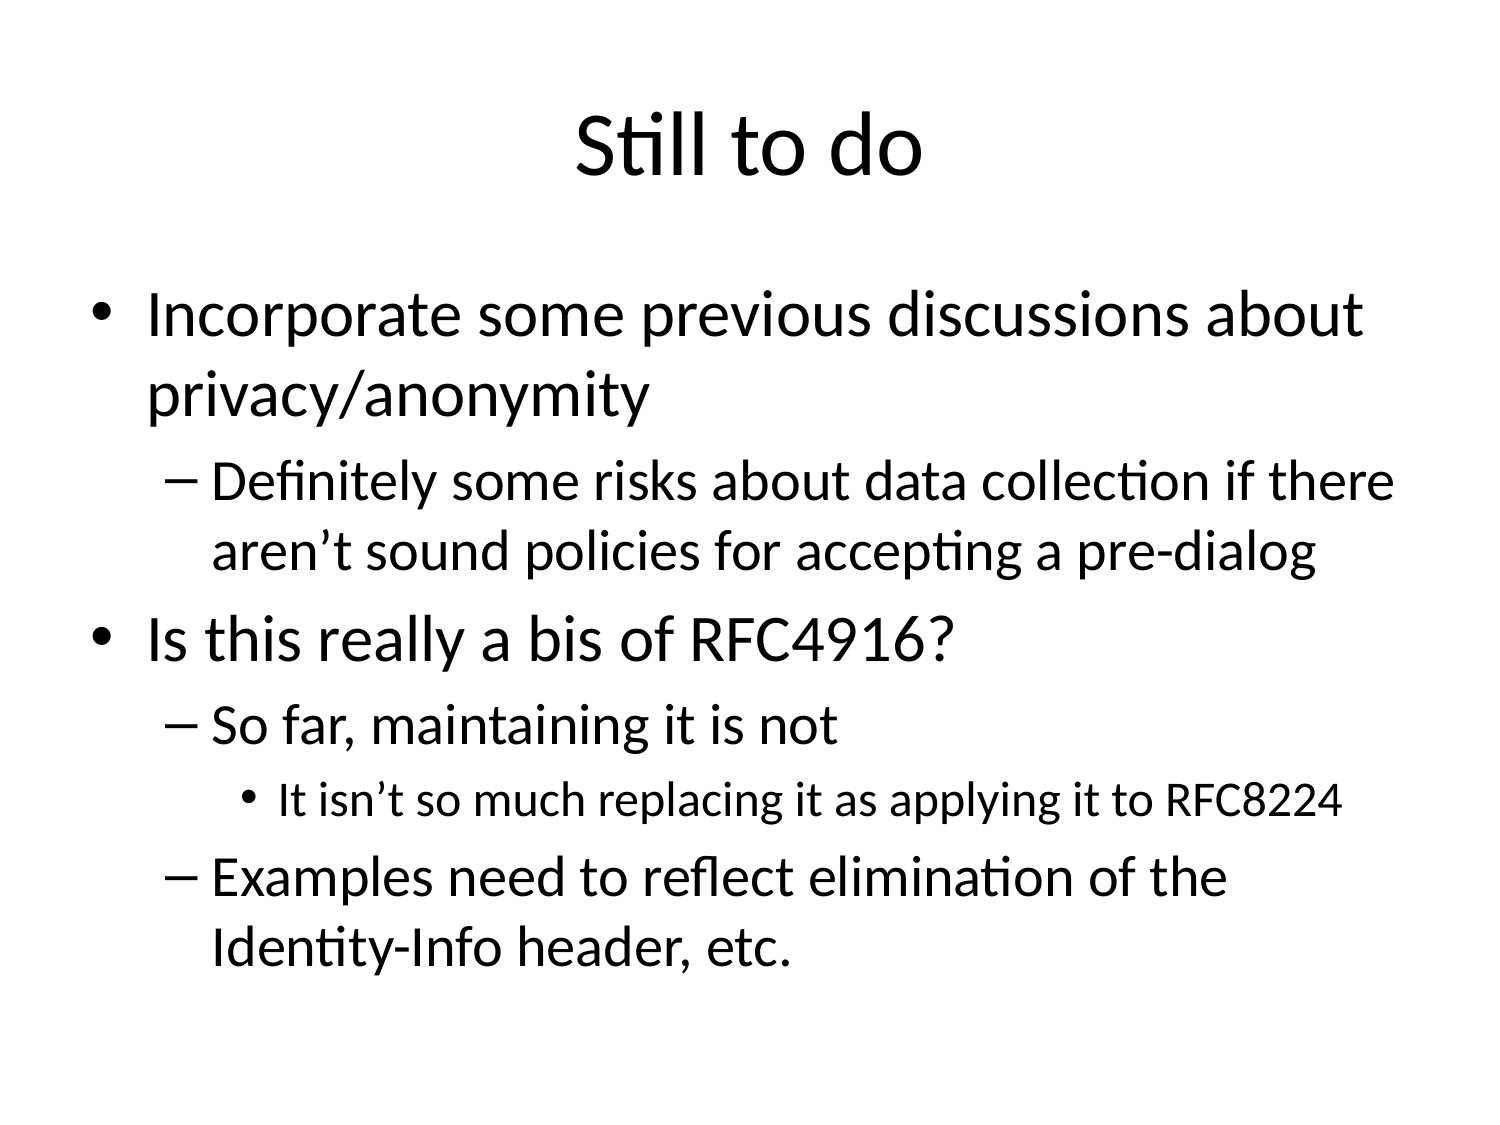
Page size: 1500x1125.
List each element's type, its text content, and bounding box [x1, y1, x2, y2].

list Incorporate some previous discussions about privacy/anonymity Definitely some risks about data collection if there aren’t sound policies for accepting a pre-dialog Is this really a bis of RFC4916? So far, maintaining it is not It isn’t so much replacing it as applying it to RFC8224 Examples need to reflect elimination of the Identity-Info header, etc. [75, 262, 1425, 1005]
title Still to do [75, 45, 1425, 233]
